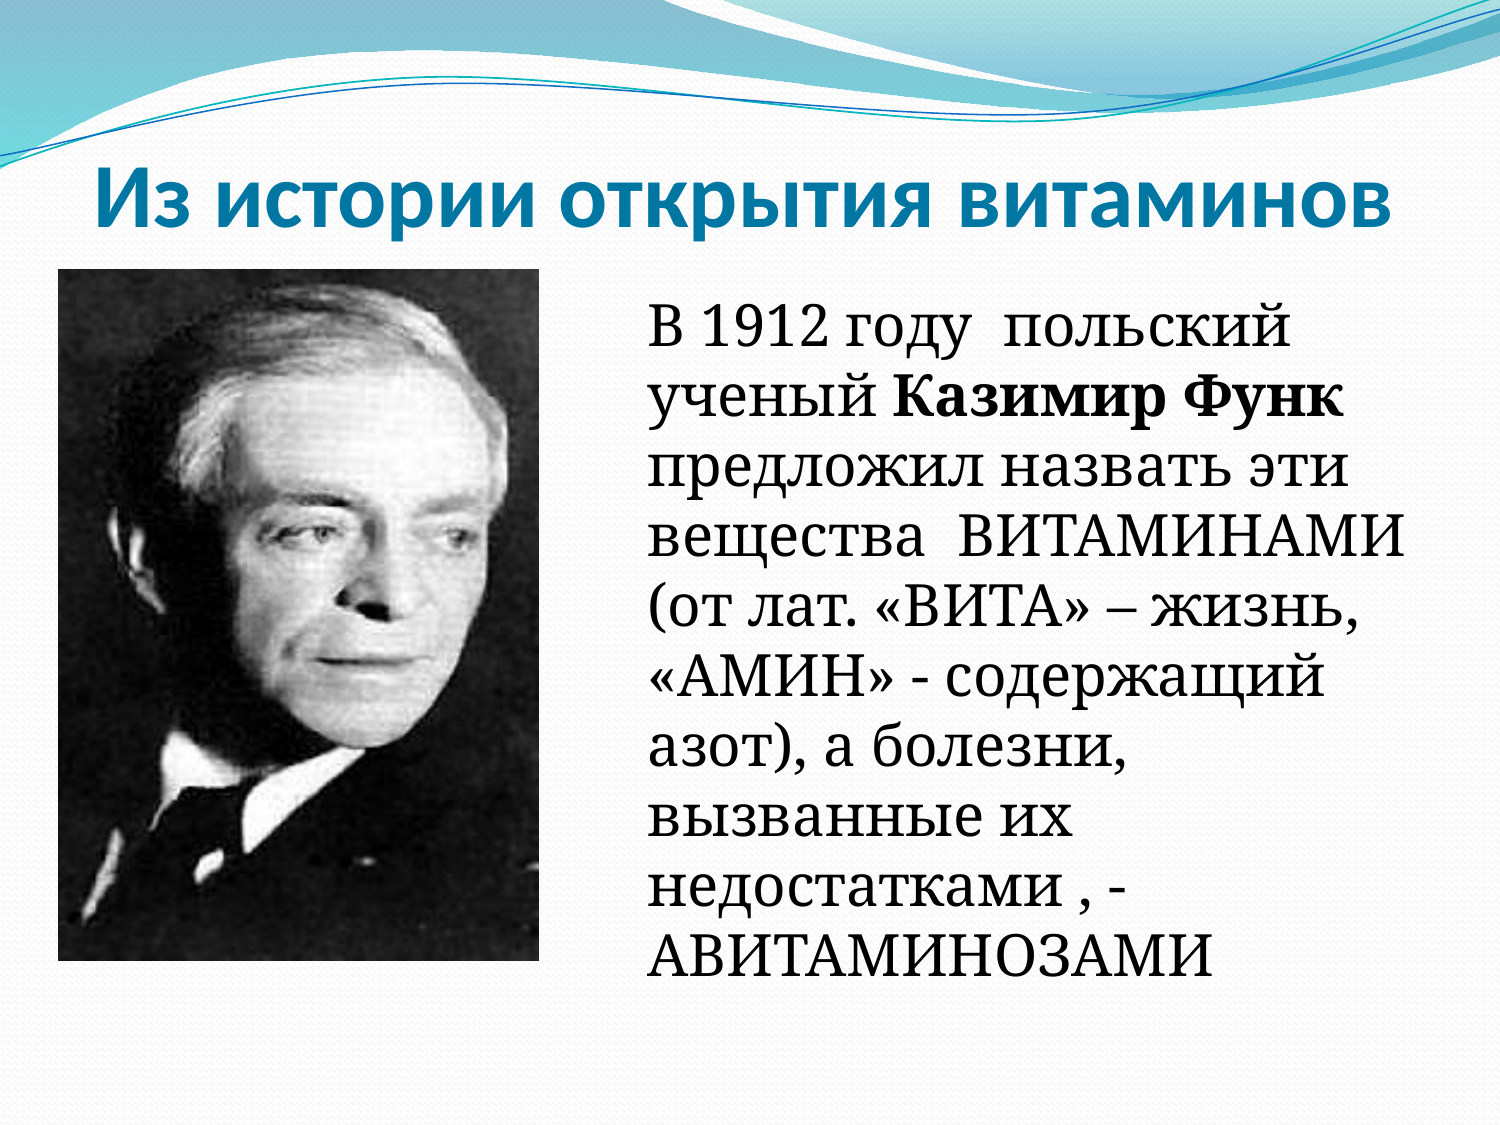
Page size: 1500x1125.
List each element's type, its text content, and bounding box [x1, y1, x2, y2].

title Из истории открытия витаминов [93, 115, 1425, 247]
text_box В 1912 году польский ученый Казимир Функ предложил назвать эти вещества ВИТАМИНАМИ (от лат. «ВИТА» – жизнь, «АМИН» - содержащий азот), а болезни, вызванные их недостатками , - АВИТАМИНОЗАМИ [632, 281, 1430, 996]
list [58, 269, 540, 962]
